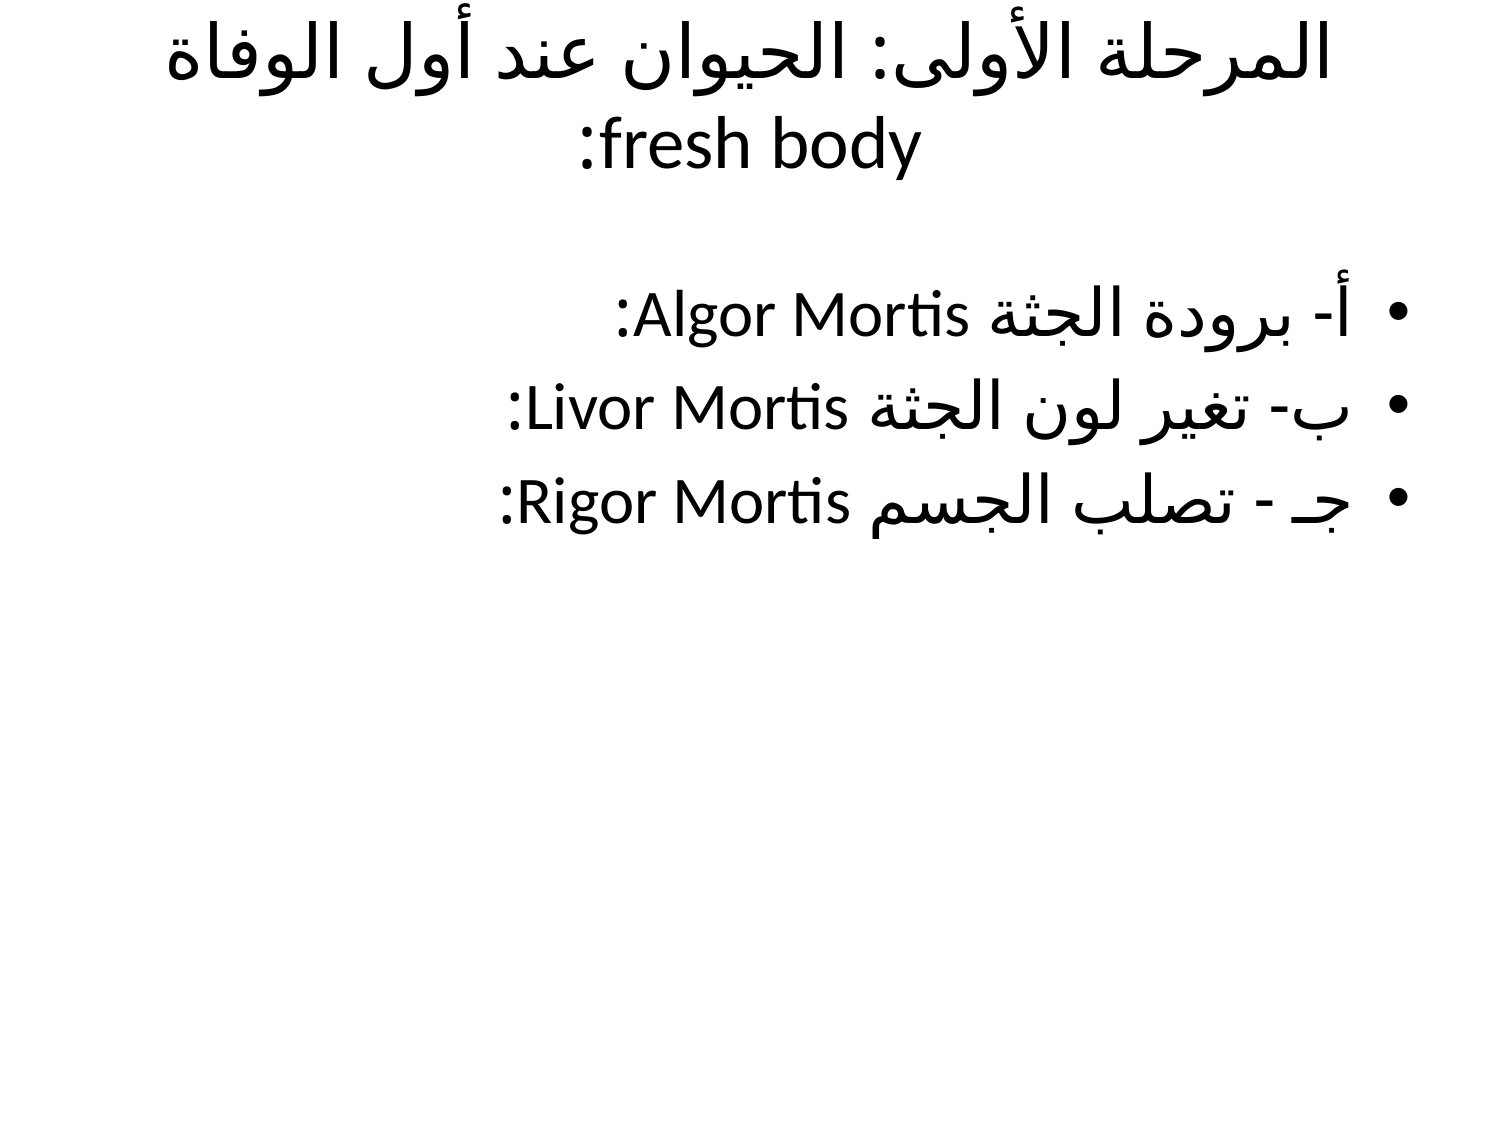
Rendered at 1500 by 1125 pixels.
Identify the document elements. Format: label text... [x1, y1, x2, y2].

title المرحلة الأولى: الحيوان عند أول الوفاة fresh body: [75, 45, 1425, 233]
list أ- برودة الجثة Algor Mortis: ب- تغير لون الجثة Livor Mortis: جـ - تصلب الجسم Rigor Mortis: [75, 262, 1425, 1005]
